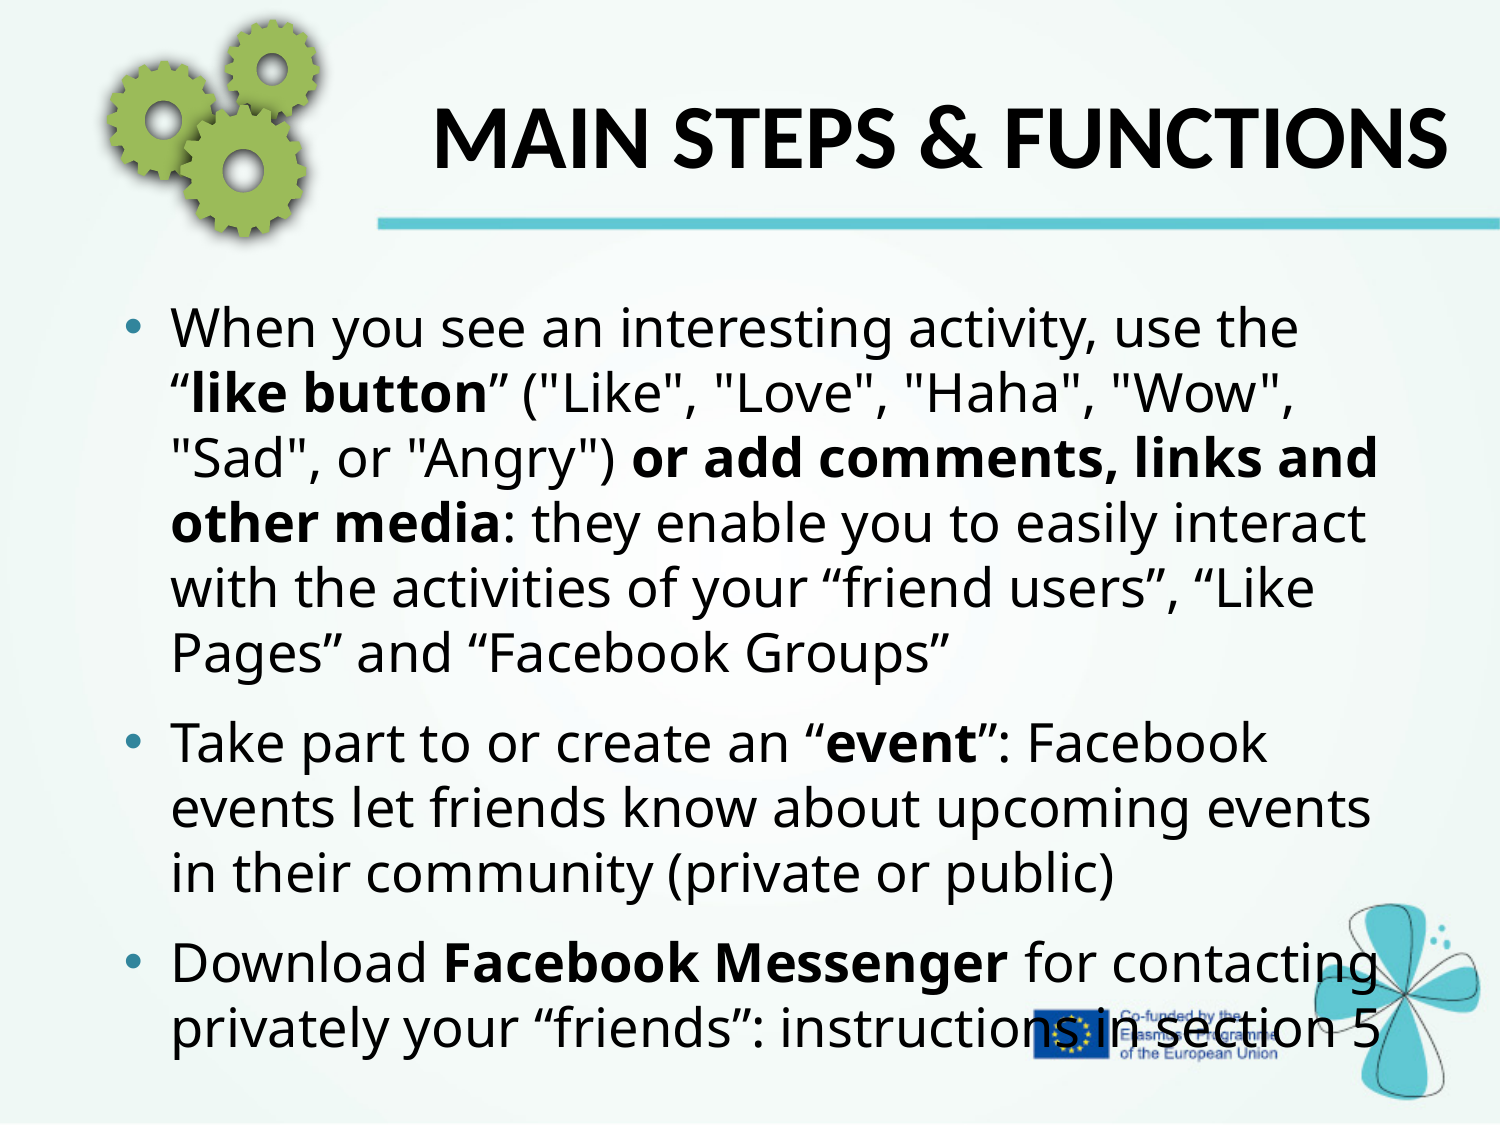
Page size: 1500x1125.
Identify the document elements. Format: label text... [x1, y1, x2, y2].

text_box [106, 19, 320, 237]
text_box MAIN STEPS & FUNCTIONS [379, 69, 1467, 194]
picture [0, 0, 1500, 1125]
text_box When you see an interesting activity, use the “like button” ("Like", "Love", "Haha", "Wow", "Sad", or "Angry") or add comments, links and other media: they enable you to easily interact with the activities of your “friend users”, “Like Pages” and “Facebook Groups” Take part to or create an “event”: Facebook events let friends know about upcoming events in their community (private or public) Download Facebook Messenger for contacting privately your “friends”: instructions in section 5 of this module [109, 286, 1400, 1125]
